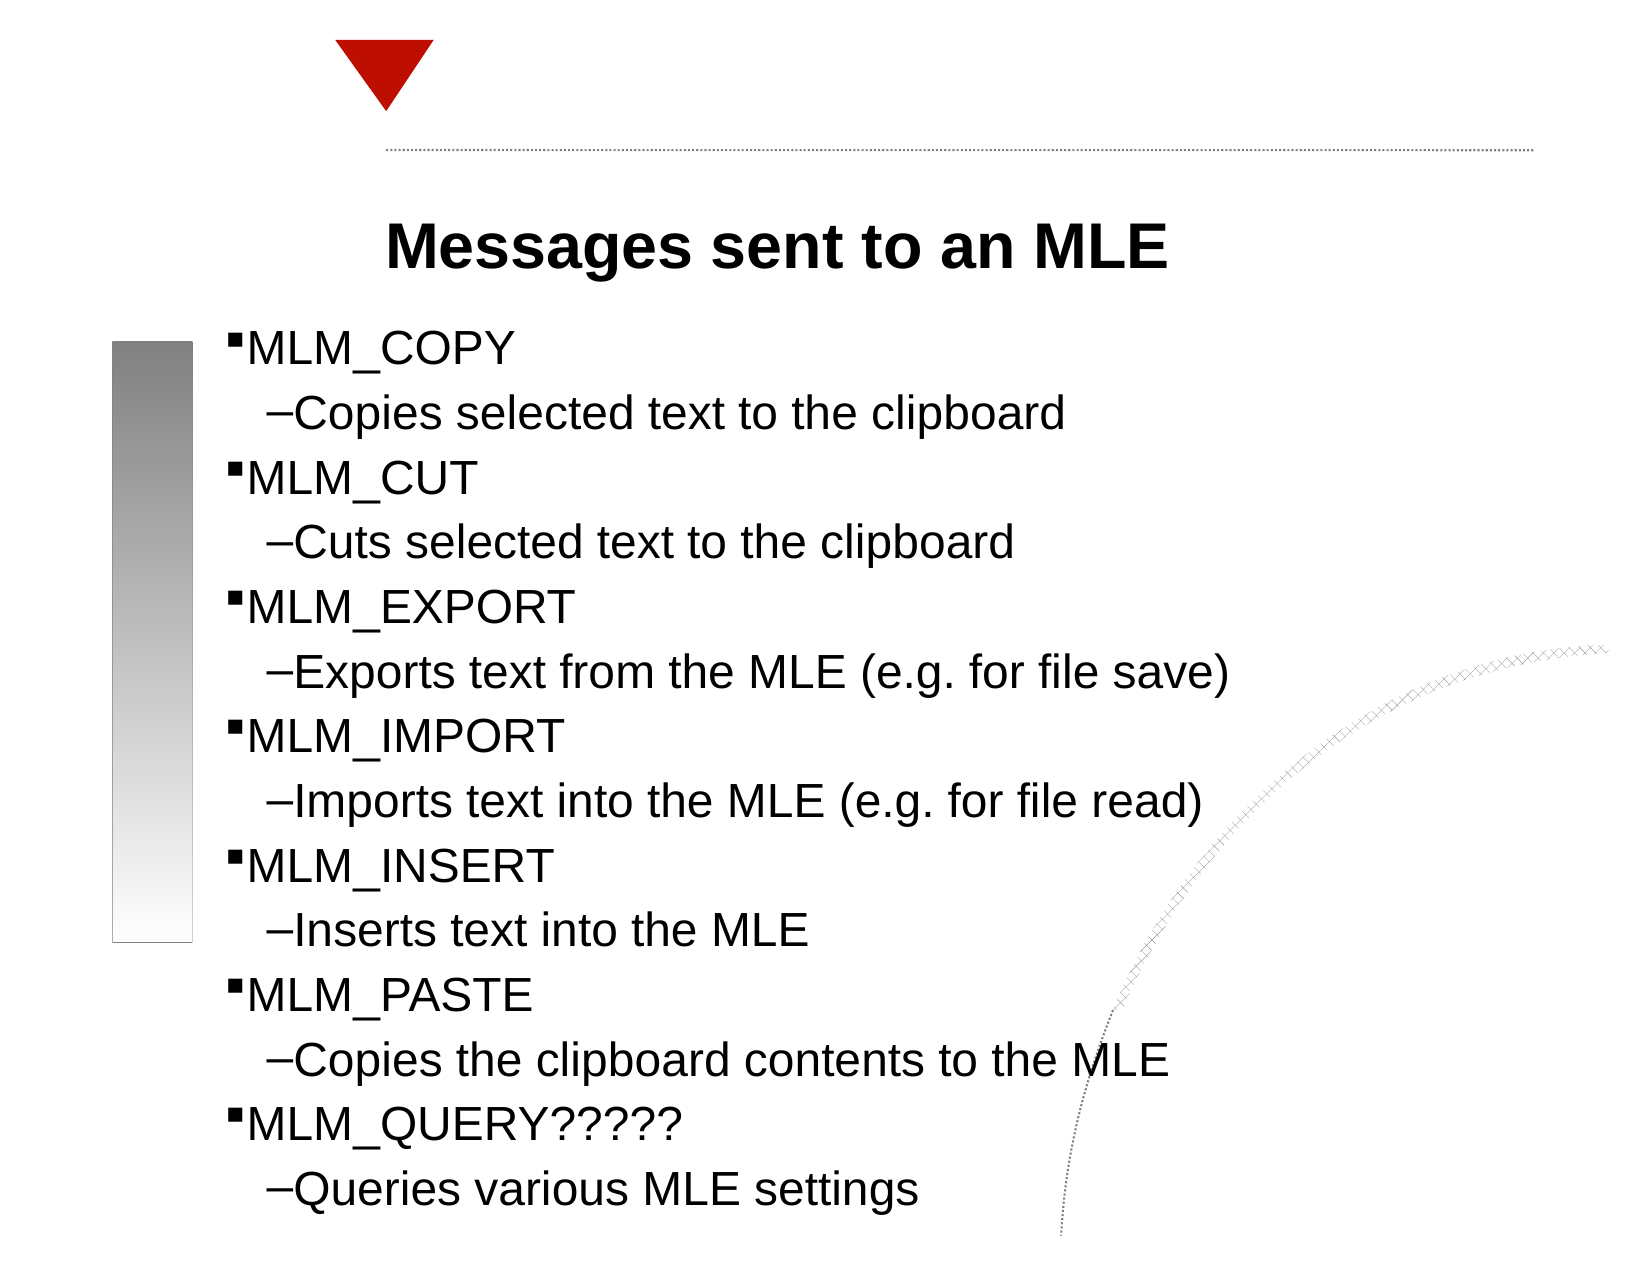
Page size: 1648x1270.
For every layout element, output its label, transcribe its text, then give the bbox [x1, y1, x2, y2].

text_box Messages sent to an MLE [385, 204, 1538, 282]
text_box MLM_COPY Copies selected text to the clipboard MLM_CUT Cuts selected text to the clipboard MLM_EXPORT Exports text from the MLE (e.g. for file save) MLM_IMPORT Imports text into the MLE (e.g. for file read) MLM_INSERT Inserts text into the MLE MLM_PASTE Copies the clipboard contents to the MLE MLM_QUERY????? Queries various MLE settings [224, 316, 1532, 1216]
